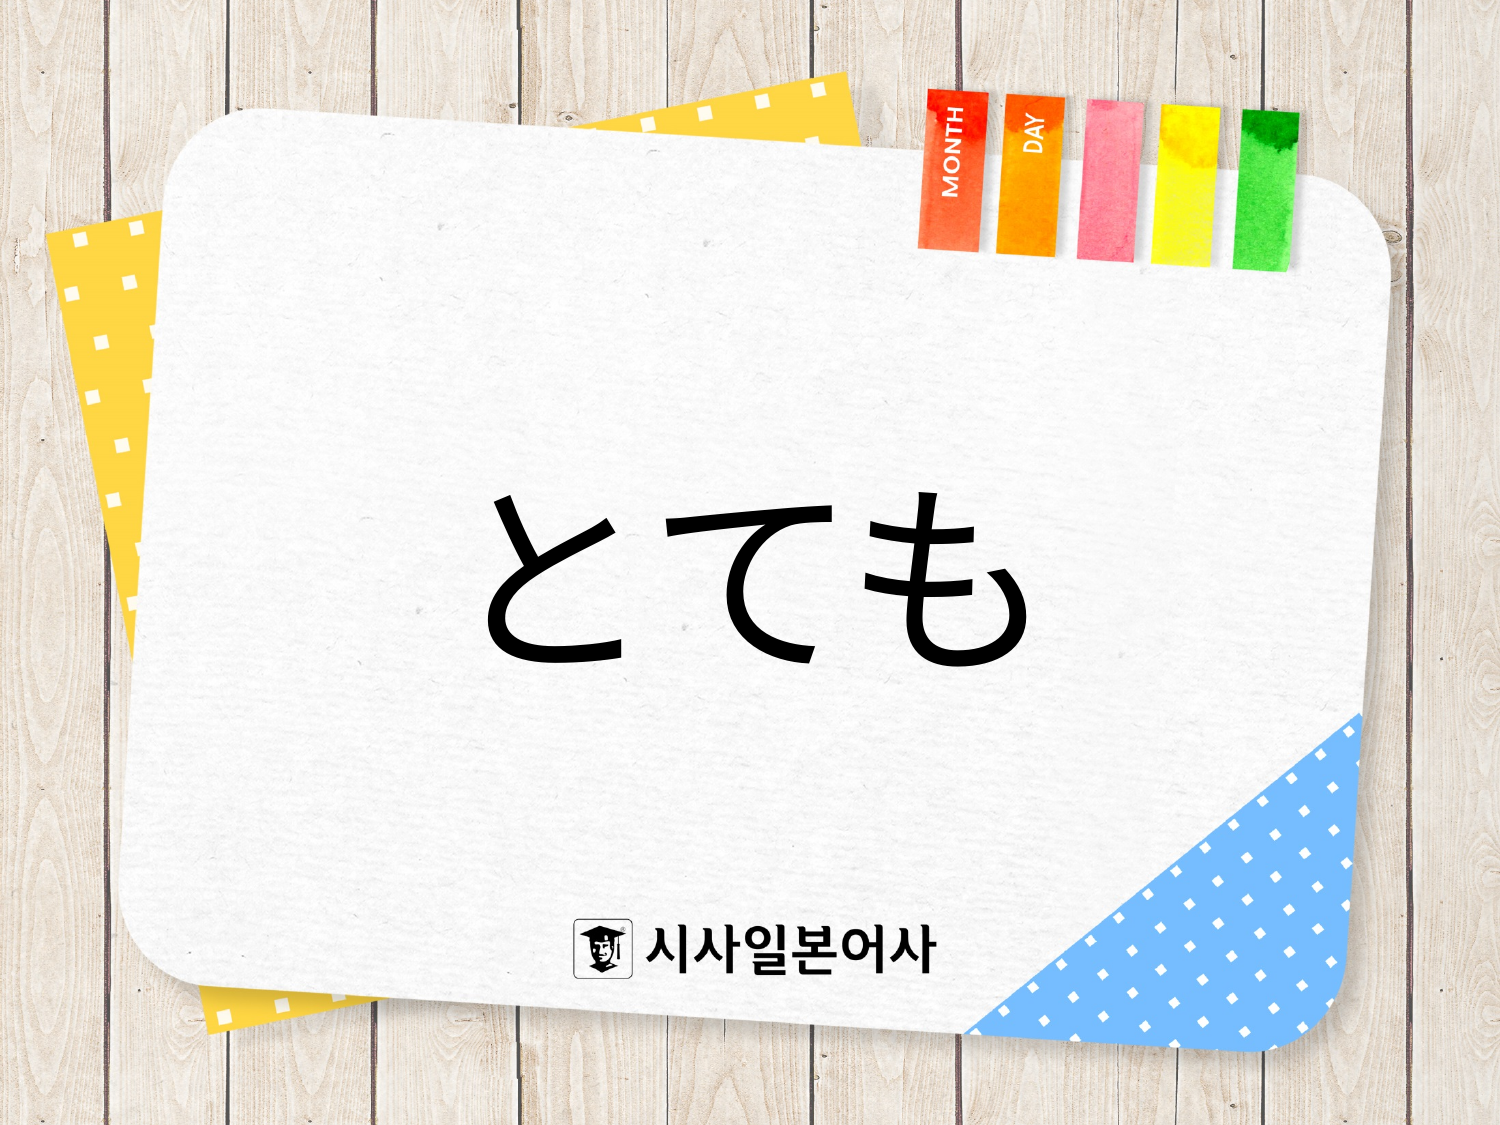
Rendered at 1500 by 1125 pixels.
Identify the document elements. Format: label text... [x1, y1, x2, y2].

title とても [75, 338, 1425, 811]
picture [0, 0, 1500, 1125]
